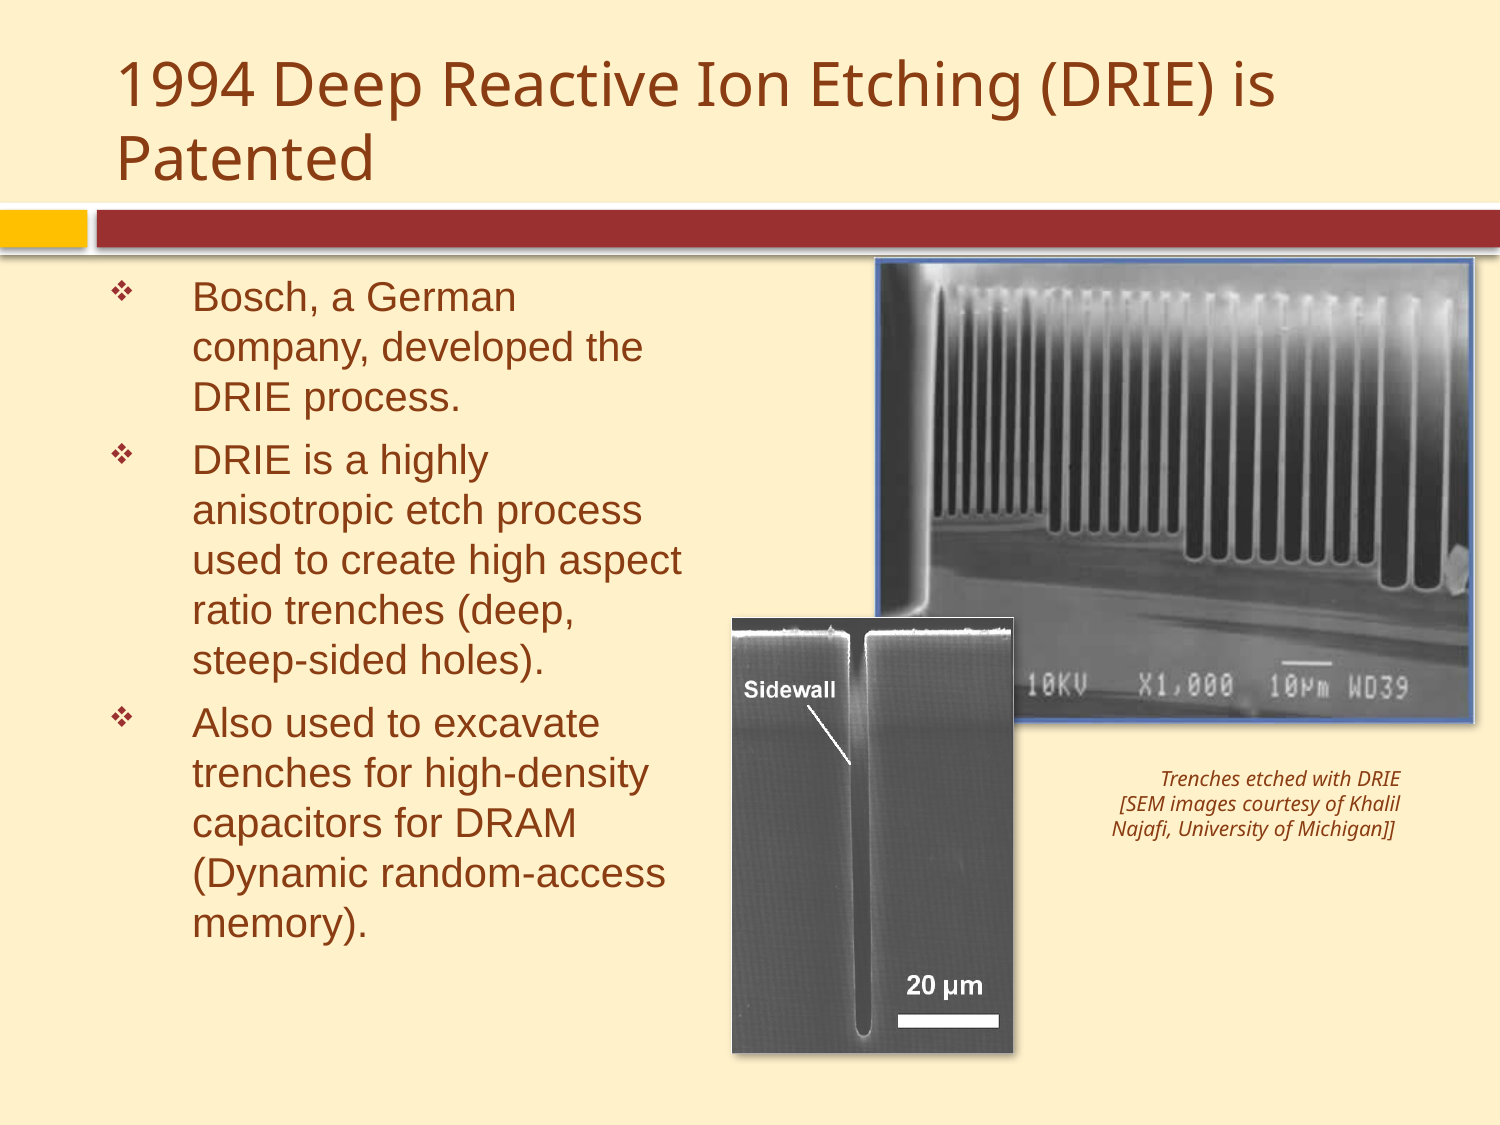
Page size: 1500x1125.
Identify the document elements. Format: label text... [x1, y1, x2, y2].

list Bosch, a German company, developed the DRIE process. DRIE is a highly anisotropic etch process used to create high aspect ratio trenches (deep, steep-sided holes). Also used to excavate trenches for high-density capacitors for DRAM (Dynamic random-access memory). [93, 262, 701, 1125]
text_box Trenches etched with DRIE [SEM images courtesy of Khalil Najafi, University of Michigan]] [1055, 758, 1415, 848]
picture [730, 257, 1475, 1054]
title 1994 Deep Reactive Ion Etching (DRIE) is Patented [100, 37, 1438, 200]
